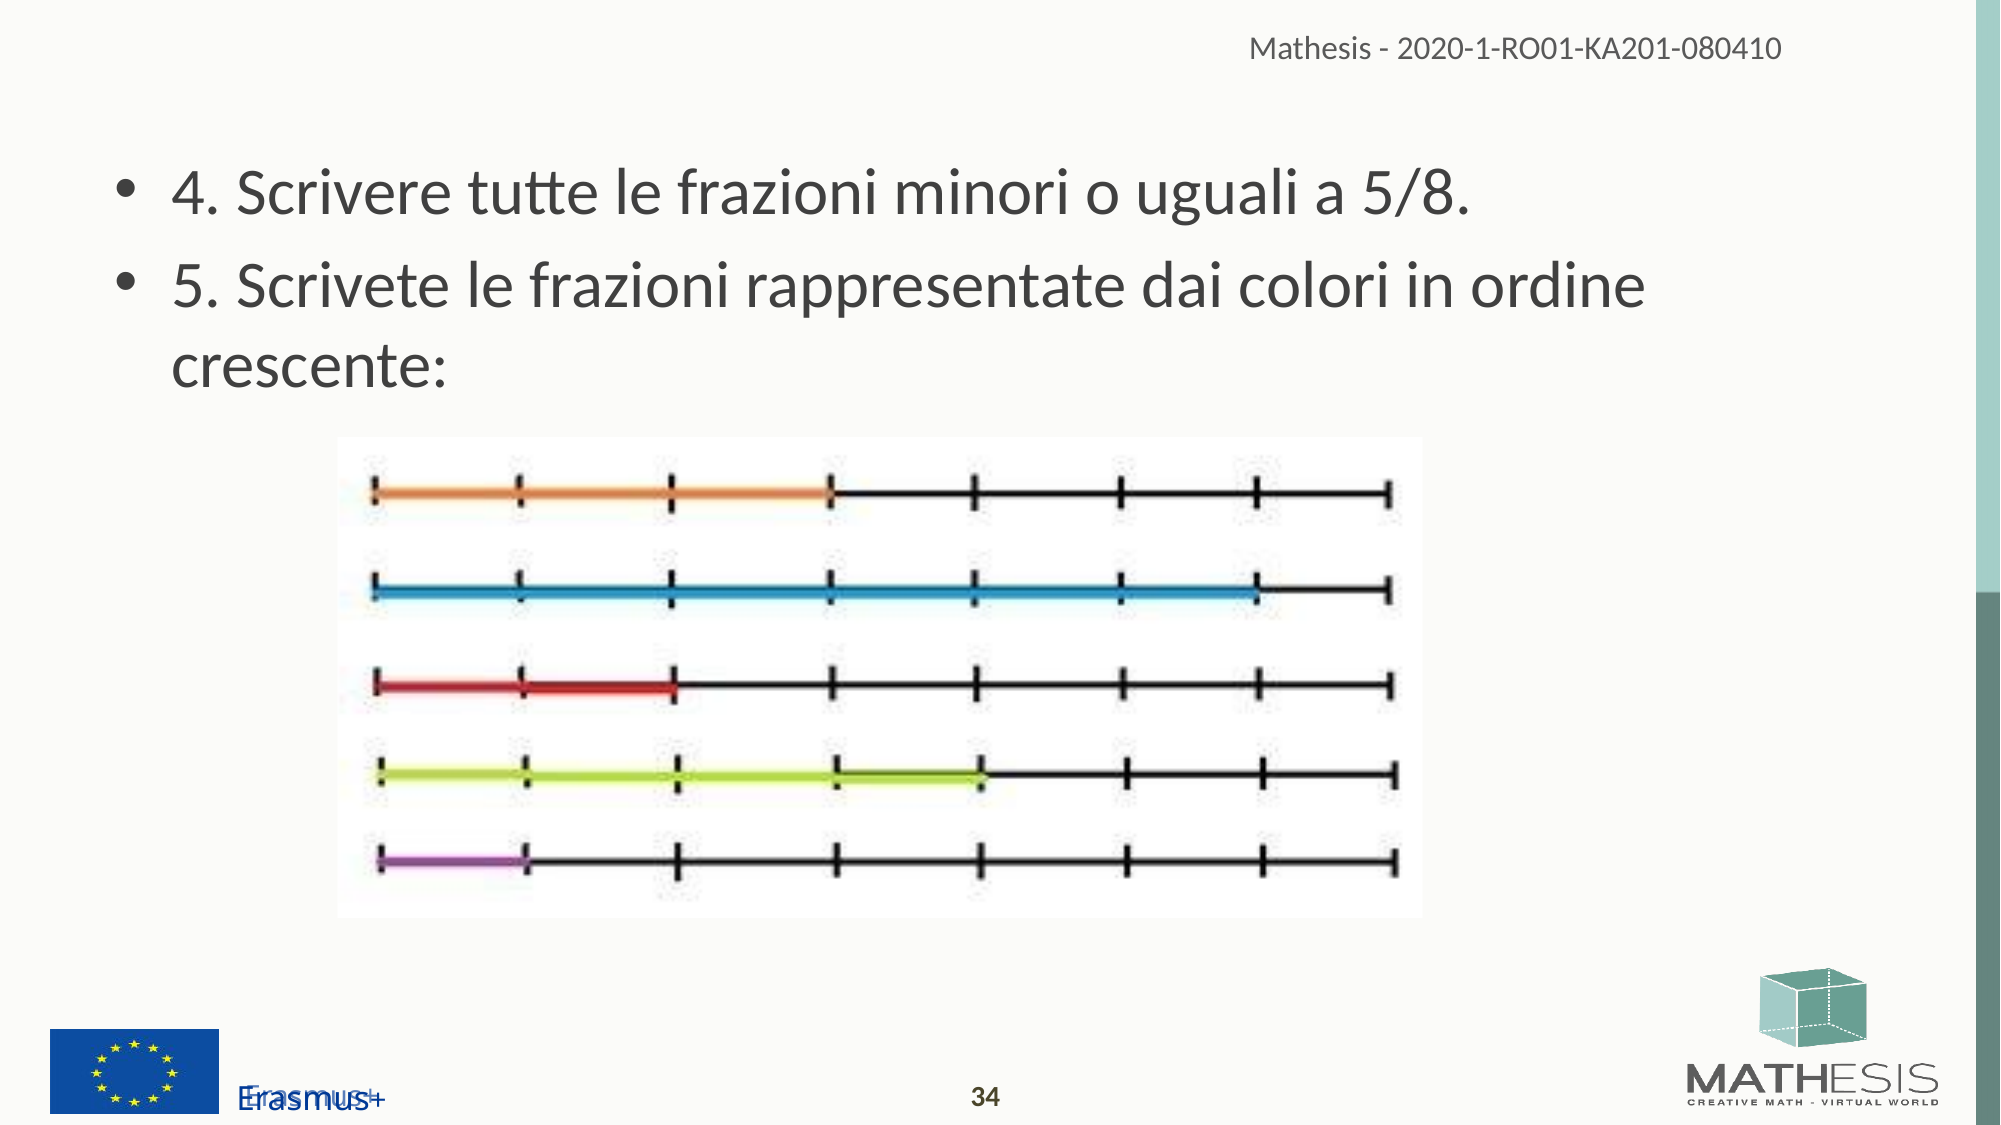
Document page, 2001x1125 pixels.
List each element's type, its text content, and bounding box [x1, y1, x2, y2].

list 4. Scrivere tutte le frazioni minori o uguali a 5/8. 5. Scrivete le frazioni rappresentate dai colori in ordine crescente: [99, 140, 1900, 1005]
picture [50, 1029, 219, 1114]
picture [337, 436, 1423, 918]
